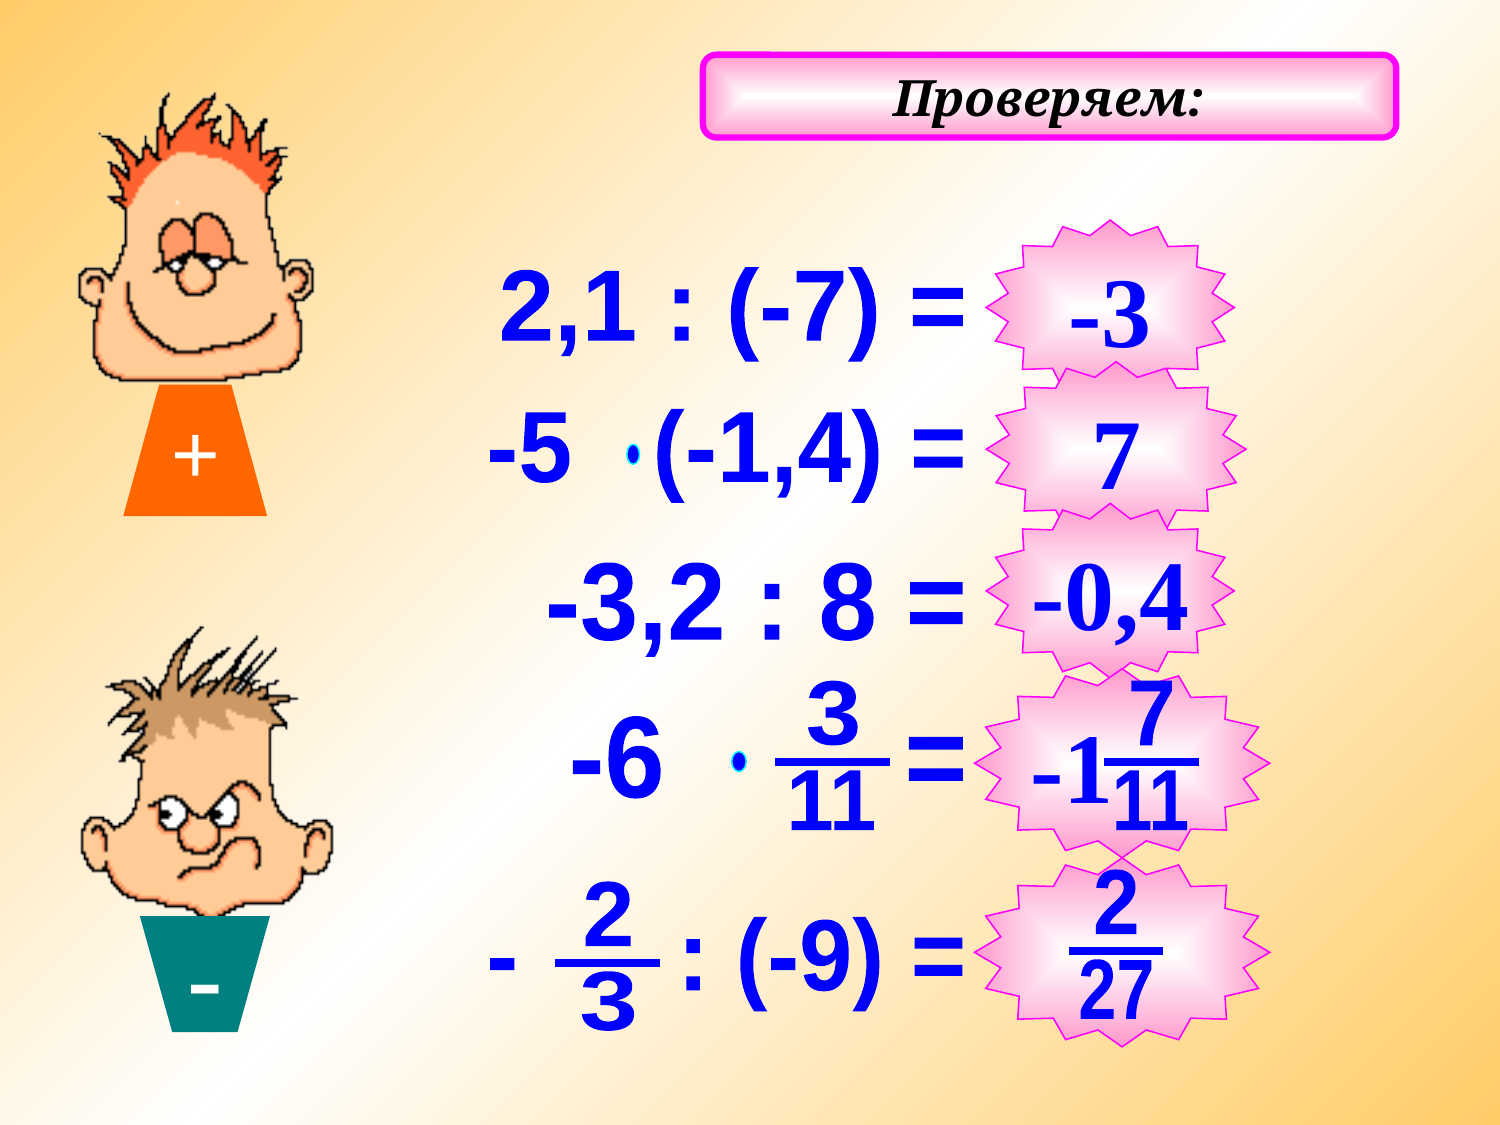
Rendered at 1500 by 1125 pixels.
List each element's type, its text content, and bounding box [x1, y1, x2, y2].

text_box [974, 857, 1271, 1048]
text_box 7 [986, 361, 1247, 528]
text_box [489, 881, 963, 1032]
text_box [572, 680, 964, 831]
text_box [76, 621, 337, 1032]
text_box -0,4 [986, 503, 1235, 667]
text_box -3 [986, 220, 1235, 382]
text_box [489, 408, 963, 504]
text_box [76, 89, 318, 516]
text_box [974, 668, 1271, 857]
text_box Проверяем: [702, 54, 1397, 138]
